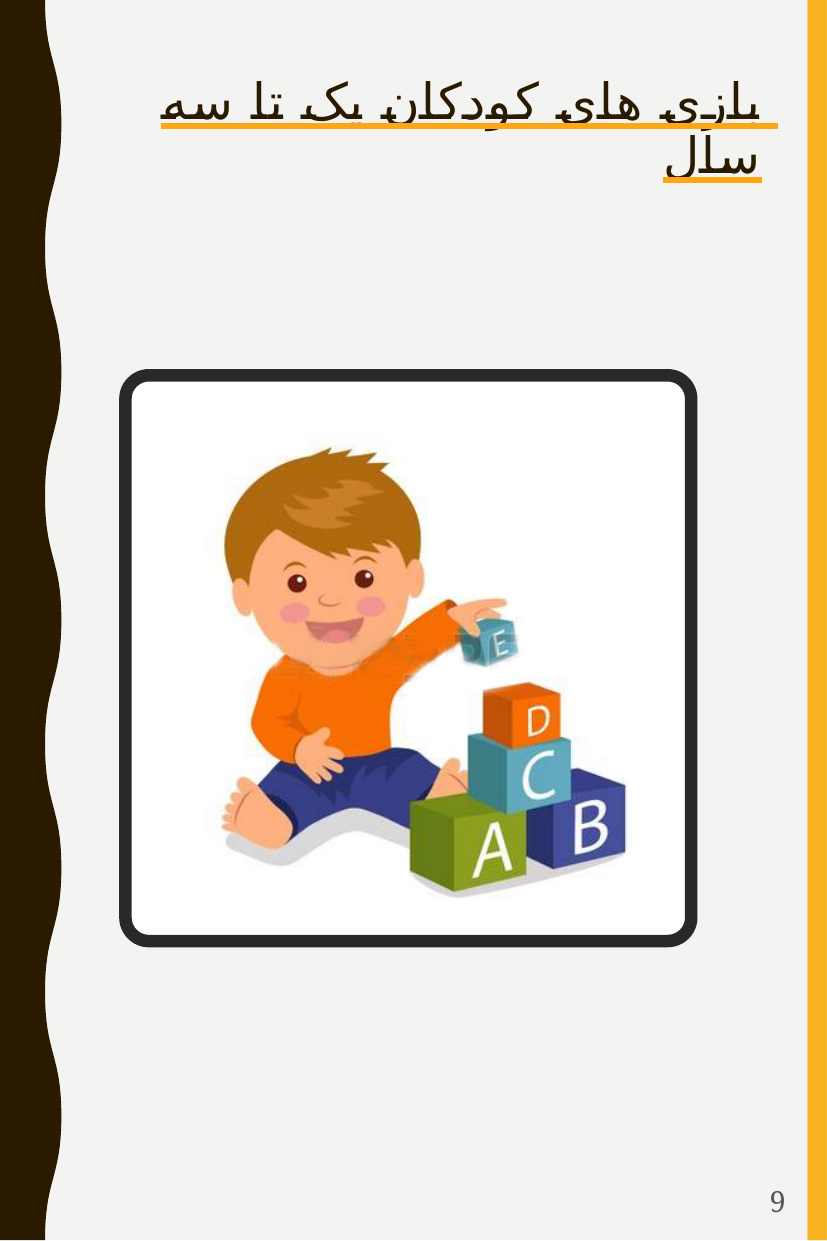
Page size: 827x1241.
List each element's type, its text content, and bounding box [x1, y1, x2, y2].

title بازی های کودکان یک تا سه سال [84, 69, 776, 339]
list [125, 375, 692, 942]
slide_number 9 [714, 1170, 801, 1233]
